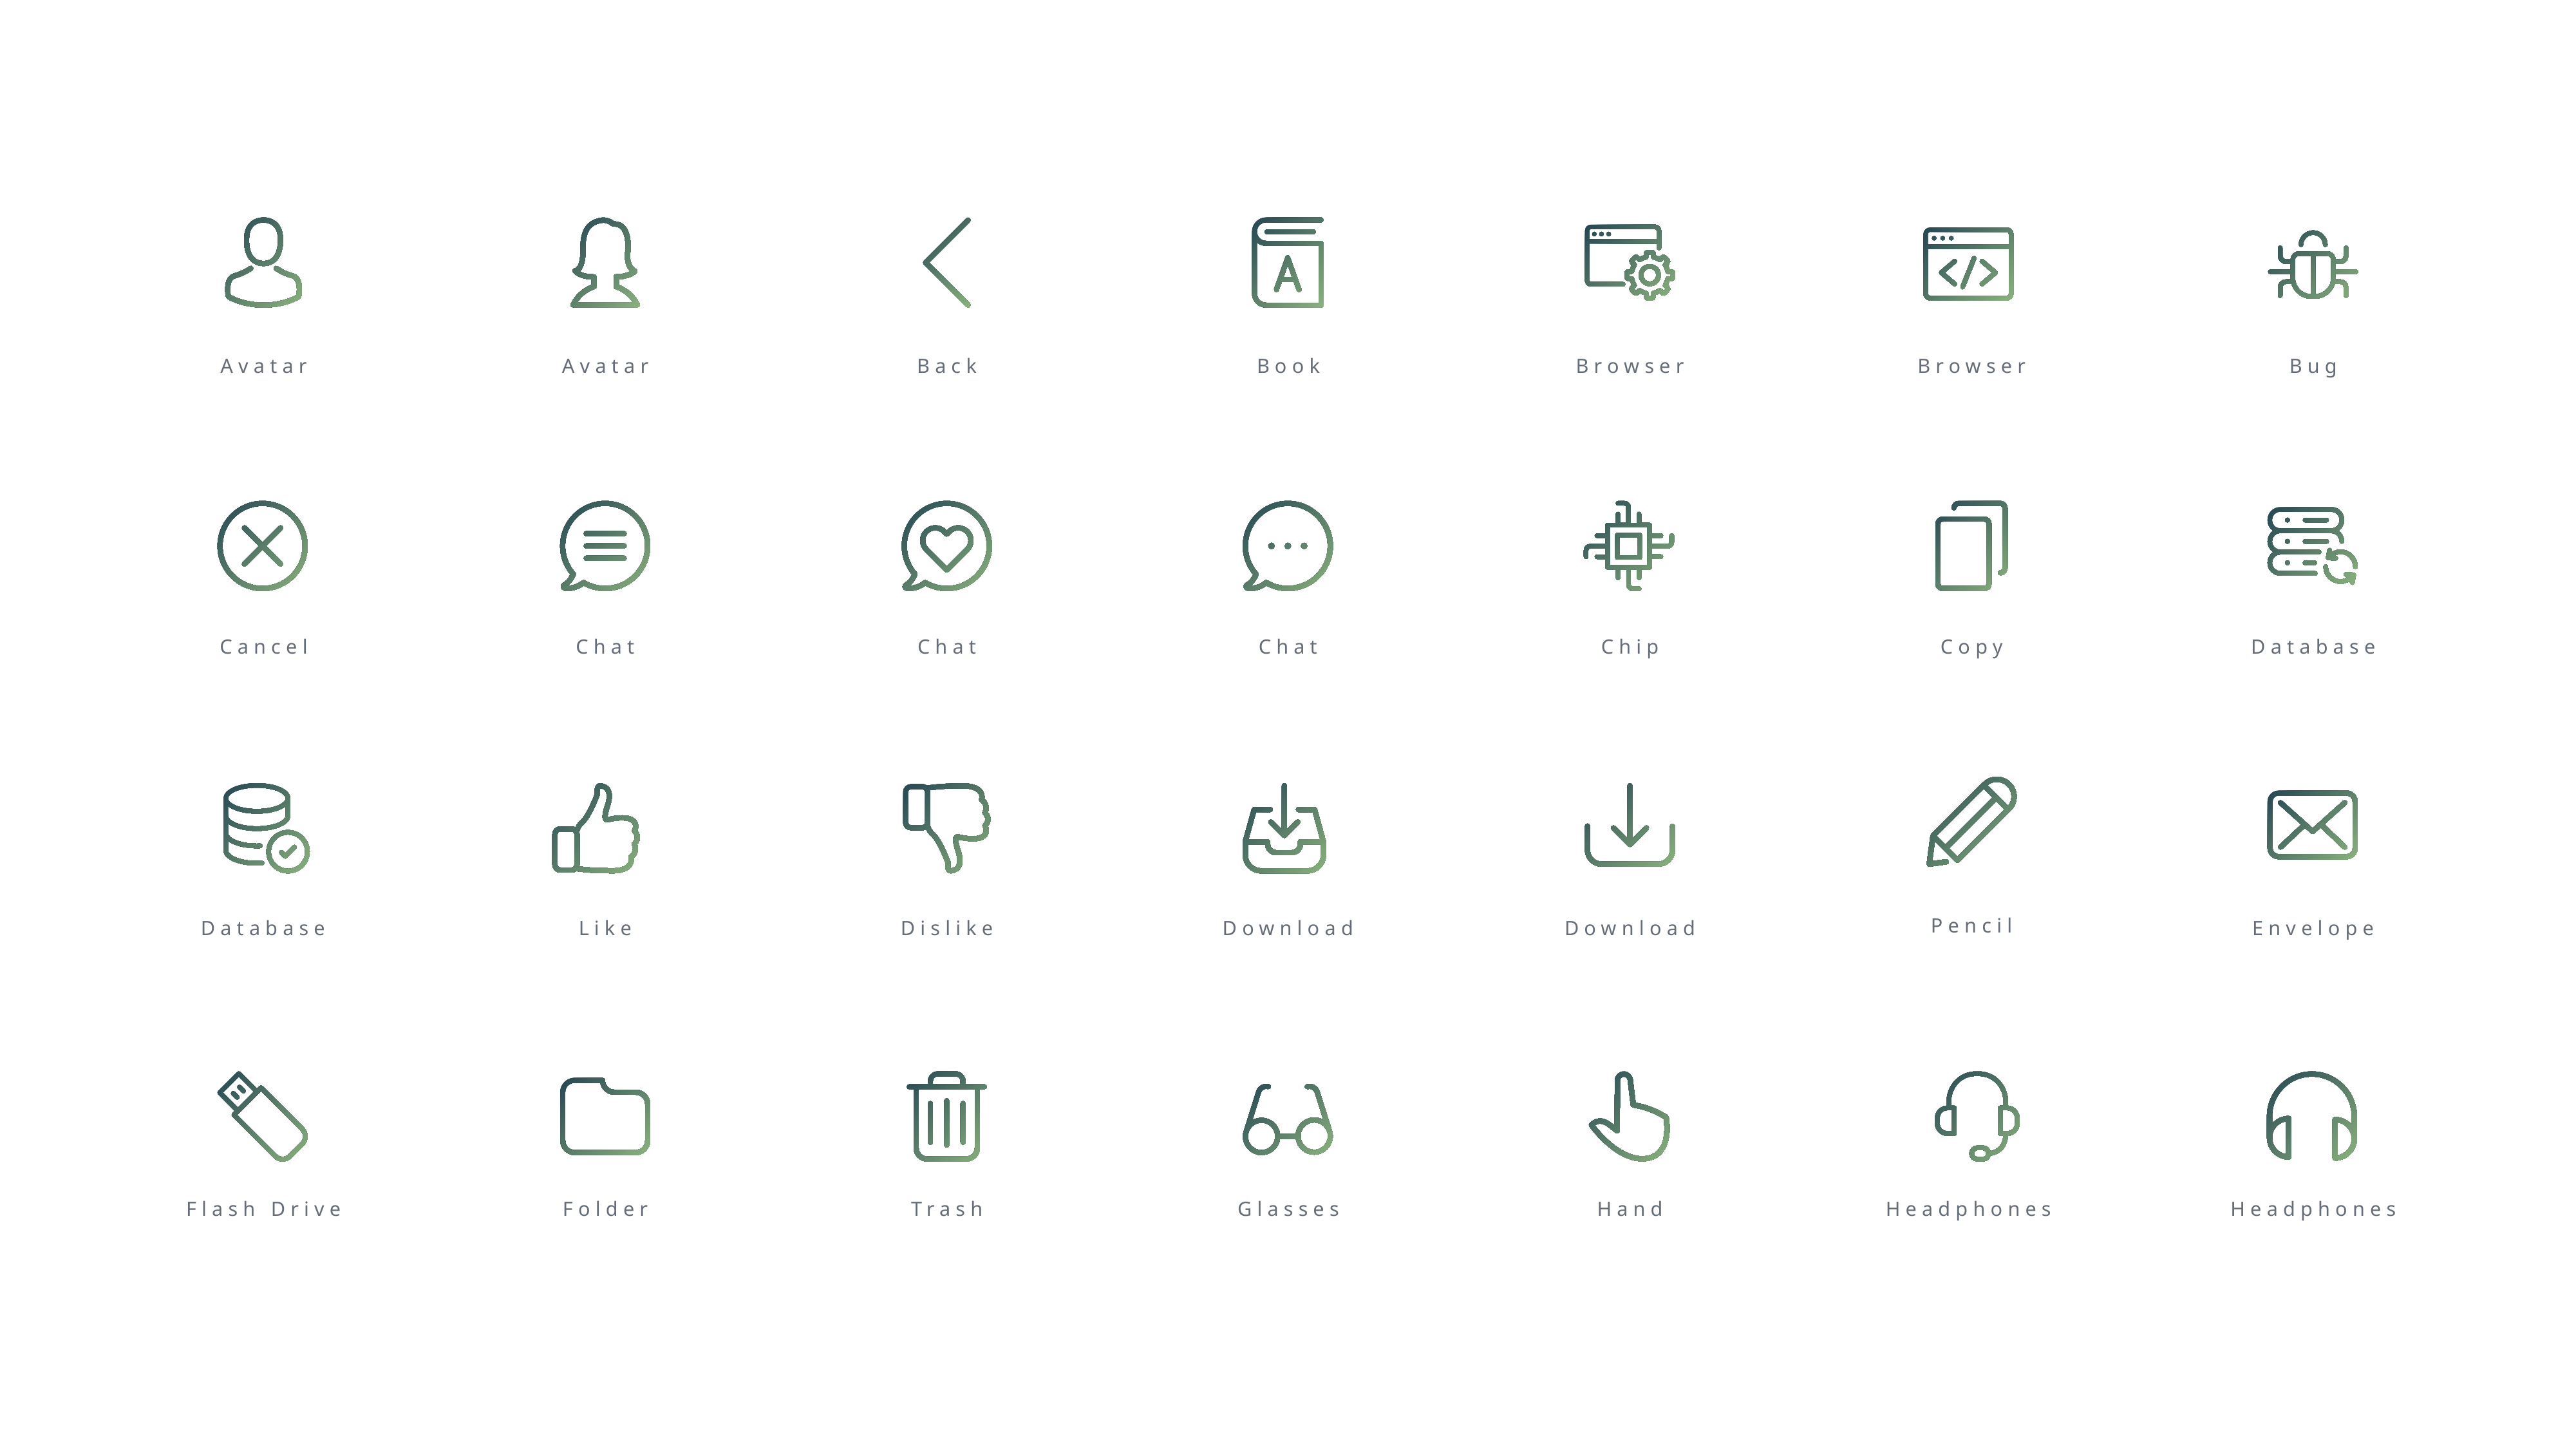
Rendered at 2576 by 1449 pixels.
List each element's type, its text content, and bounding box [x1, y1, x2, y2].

text_box Glasses [1187, 1191, 1390, 1225]
text_box [217, 1071, 308, 1162]
text_box Browser [1528, 348, 1732, 382]
text_box Folder [503, 1191, 707, 1225]
text_box [1923, 227, 2014, 301]
text_box [2267, 790, 2358, 860]
text_box [2268, 245, 2358, 299]
text_box [244, 217, 283, 267]
text_box Chat [503, 629, 707, 663]
text_box [1611, 783, 1650, 848]
text_box Hand [1514, 1191, 1747, 1225]
text_box [2299, 230, 2328, 247]
text_box Chip [1528, 629, 1732, 663]
text_box Pencil [1853, 909, 2090, 942]
text_box [1926, 777, 2017, 867]
text_box [1268, 783, 1301, 838]
text_box [1588, 1071, 1670, 1162]
text_box Flash Drive [162, 1191, 365, 1225]
text_box Headphones [1850, 1191, 2087, 1225]
text_box [552, 783, 640, 874]
text_box [225, 265, 302, 308]
text_box [1951, 500, 2008, 576]
text_box Like [503, 911, 707, 944]
text_box Bug [2212, 348, 2415, 382]
text_box [907, 1071, 987, 1162]
text_box [1624, 250, 1675, 301]
text_box [223, 783, 290, 866]
text_box [901, 500, 992, 591]
text_box Book [1187, 348, 1390, 382]
text_box [1243, 1084, 1333, 1155]
text_box [1584, 500, 1675, 591]
text_box Download [1528, 911, 1732, 944]
text_box [559, 500, 650, 591]
text_box [2267, 507, 2344, 576]
text_box Database [152, 911, 374, 944]
text_box Download [1174, 911, 1402, 944]
text_box [903, 783, 991, 874]
text_box [1584, 823, 1675, 867]
text_box [1584, 224, 1662, 287]
text_box [1243, 807, 1326, 874]
text_box [570, 217, 640, 308]
text_box Avatar [162, 348, 365, 382]
text_box [1243, 500, 1333, 591]
text_box [560, 1077, 650, 1155]
text_box Headphones [2205, 1191, 2422, 1225]
text_box Cancel [162, 629, 365, 663]
text_box Avatar [503, 348, 707, 382]
text_box [1935, 1071, 2020, 1162]
text_box [2266, 1071, 2357, 1161]
text_box [266, 829, 310, 874]
text_box [1252, 217, 1324, 308]
text_box Dislike [845, 911, 1048, 944]
text_box [2326, 547, 2358, 569]
text_box Database [2212, 629, 2415, 663]
text_box Chat [1149, 629, 1427, 663]
text_box Trash [845, 1191, 1048, 1225]
text_box [2323, 564, 2356, 585]
text_box [217, 500, 308, 591]
text_box [1935, 516, 1992, 591]
text_box Copy [1861, 629, 2083, 663]
text_box Back [845, 348, 1048, 382]
text_box Envelope [2212, 911, 2415, 944]
text_box [923, 217, 971, 308]
text_box Browser [1870, 348, 2073, 382]
text_box Chat [821, 629, 1073, 663]
